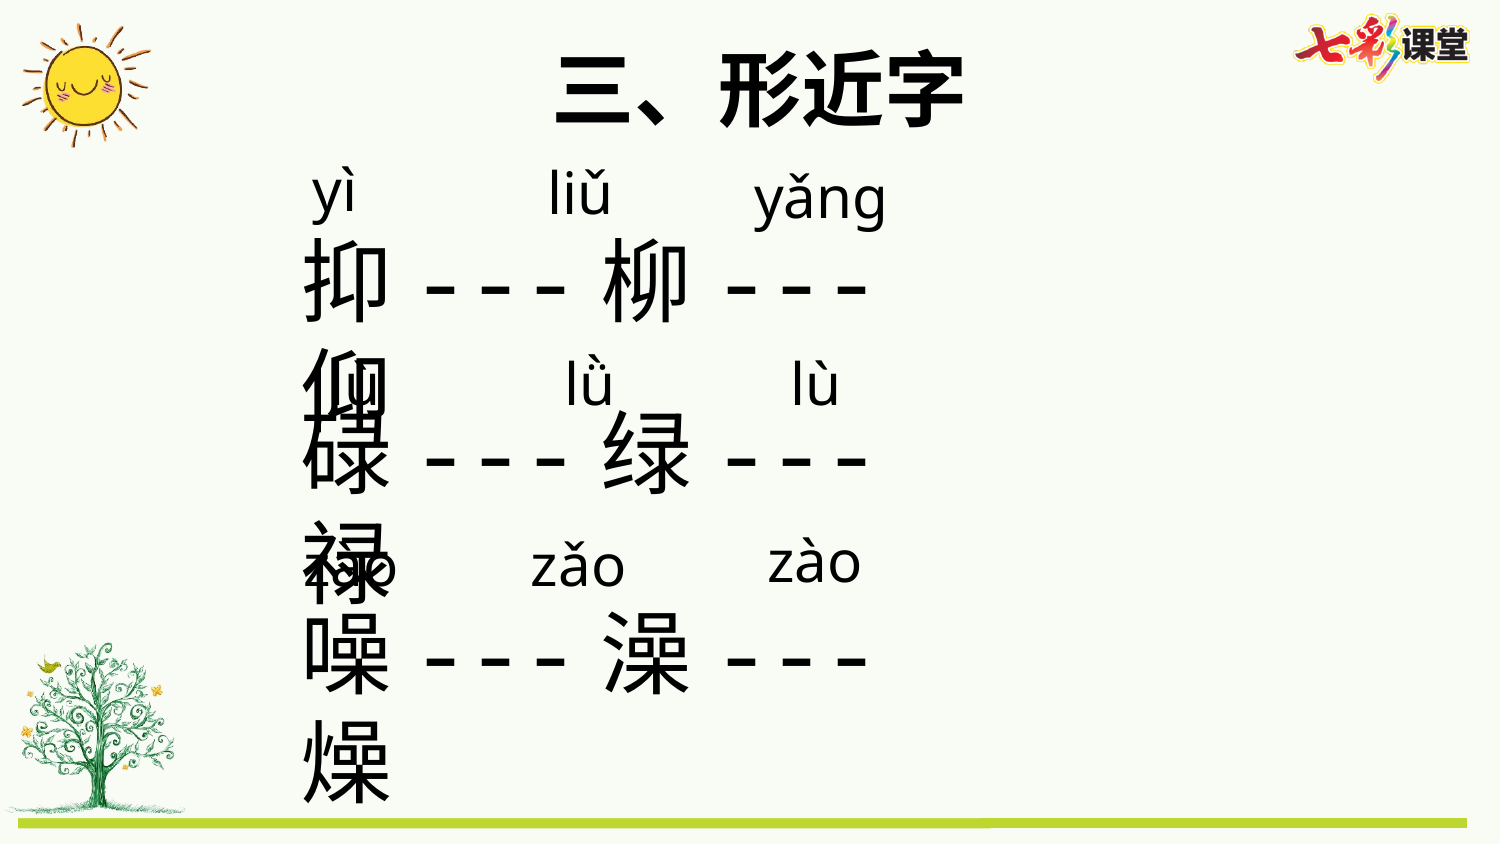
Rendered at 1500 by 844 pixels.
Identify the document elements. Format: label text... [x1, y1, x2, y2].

picture [0, 0, 173, 172]
text_box zǎo [516, 520, 642, 606]
text_box 碌---绿---禄 [285, 388, 922, 624]
text_box zào [288, 520, 414, 606]
text_box yǎng [739, 153, 917, 238]
text_box 抑---柳---仰 [285, 216, 998, 451]
text_box zào [752, 517, 878, 602]
text_box 噪---澡---燥 [285, 587, 1002, 823]
text_box liǔ [532, 148, 674, 234]
text_box lù [314, 339, 396, 424]
text_box lù [775, 339, 881, 424]
text_box yì [297, 146, 388, 216]
picture [1291, 9, 1472, 87]
text_box lǜ [549, 339, 656, 424]
text_box 三、形近字 [537, 30, 984, 145]
picture [0, 608, 1467, 844]
